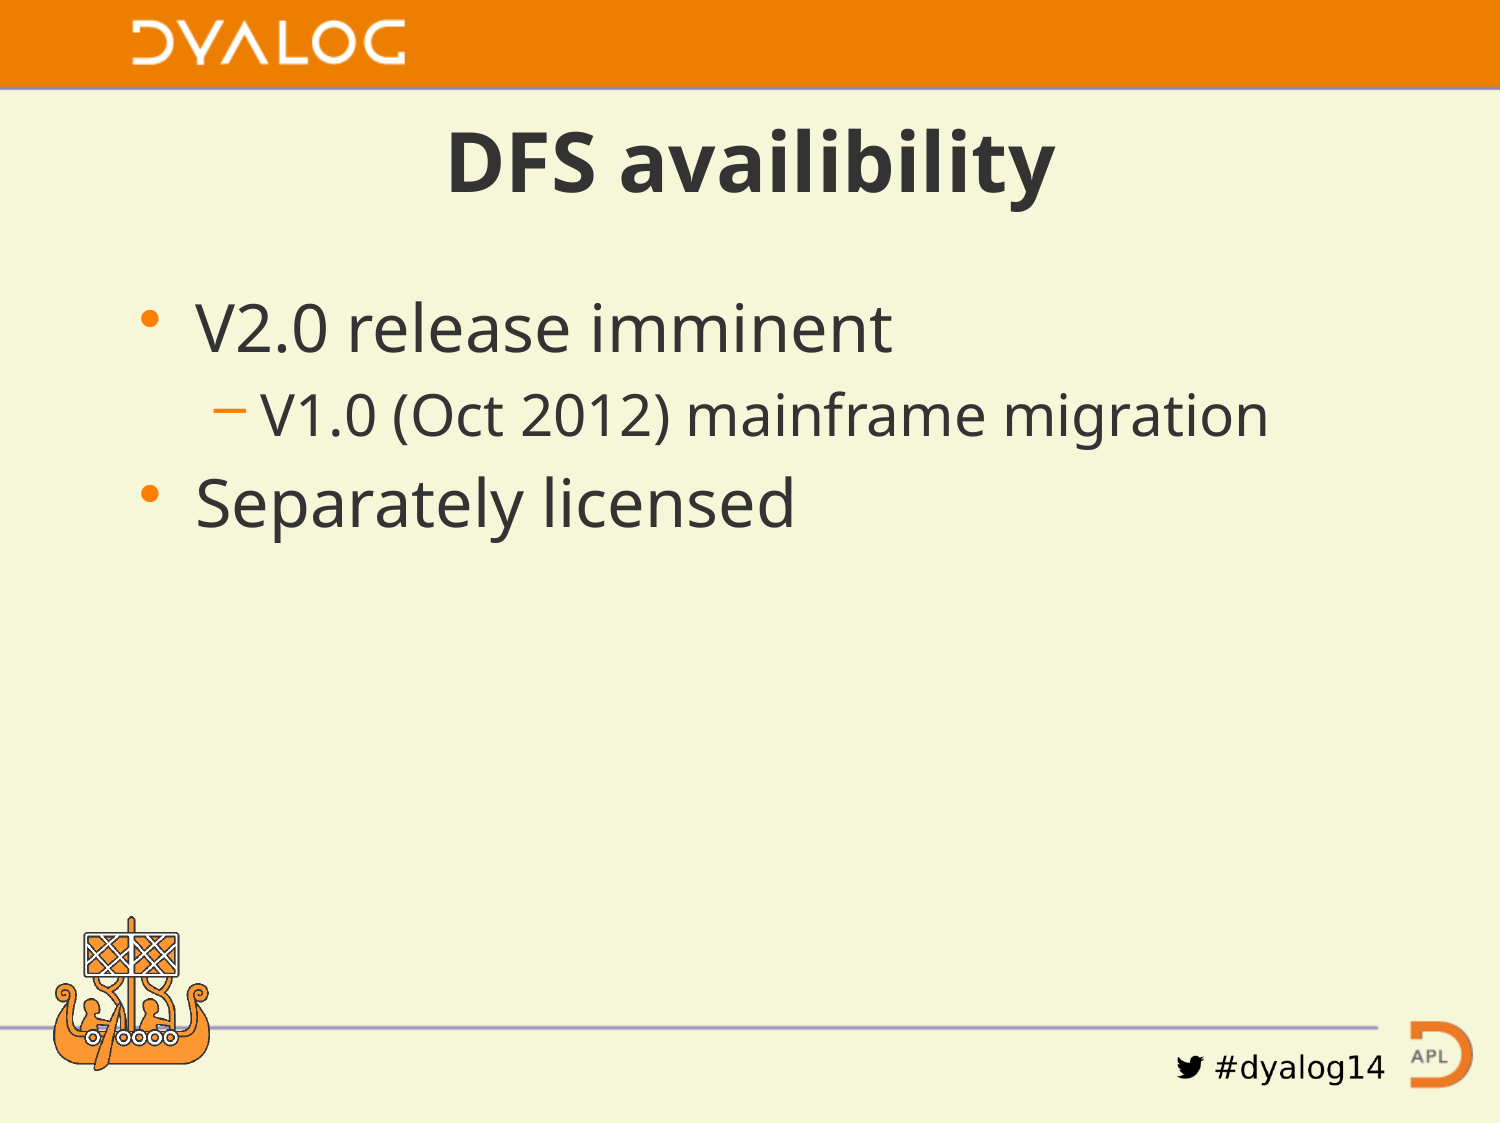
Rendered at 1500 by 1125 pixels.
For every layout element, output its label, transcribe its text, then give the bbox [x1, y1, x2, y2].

picture [0, 0, 1500, 1123]
list V2.0 release imminent V1.0 (Oct 2012) mainframe migration Separately licensed [123, 278, 1376, 917]
title DFS availibility [123, 101, 1376, 254]
